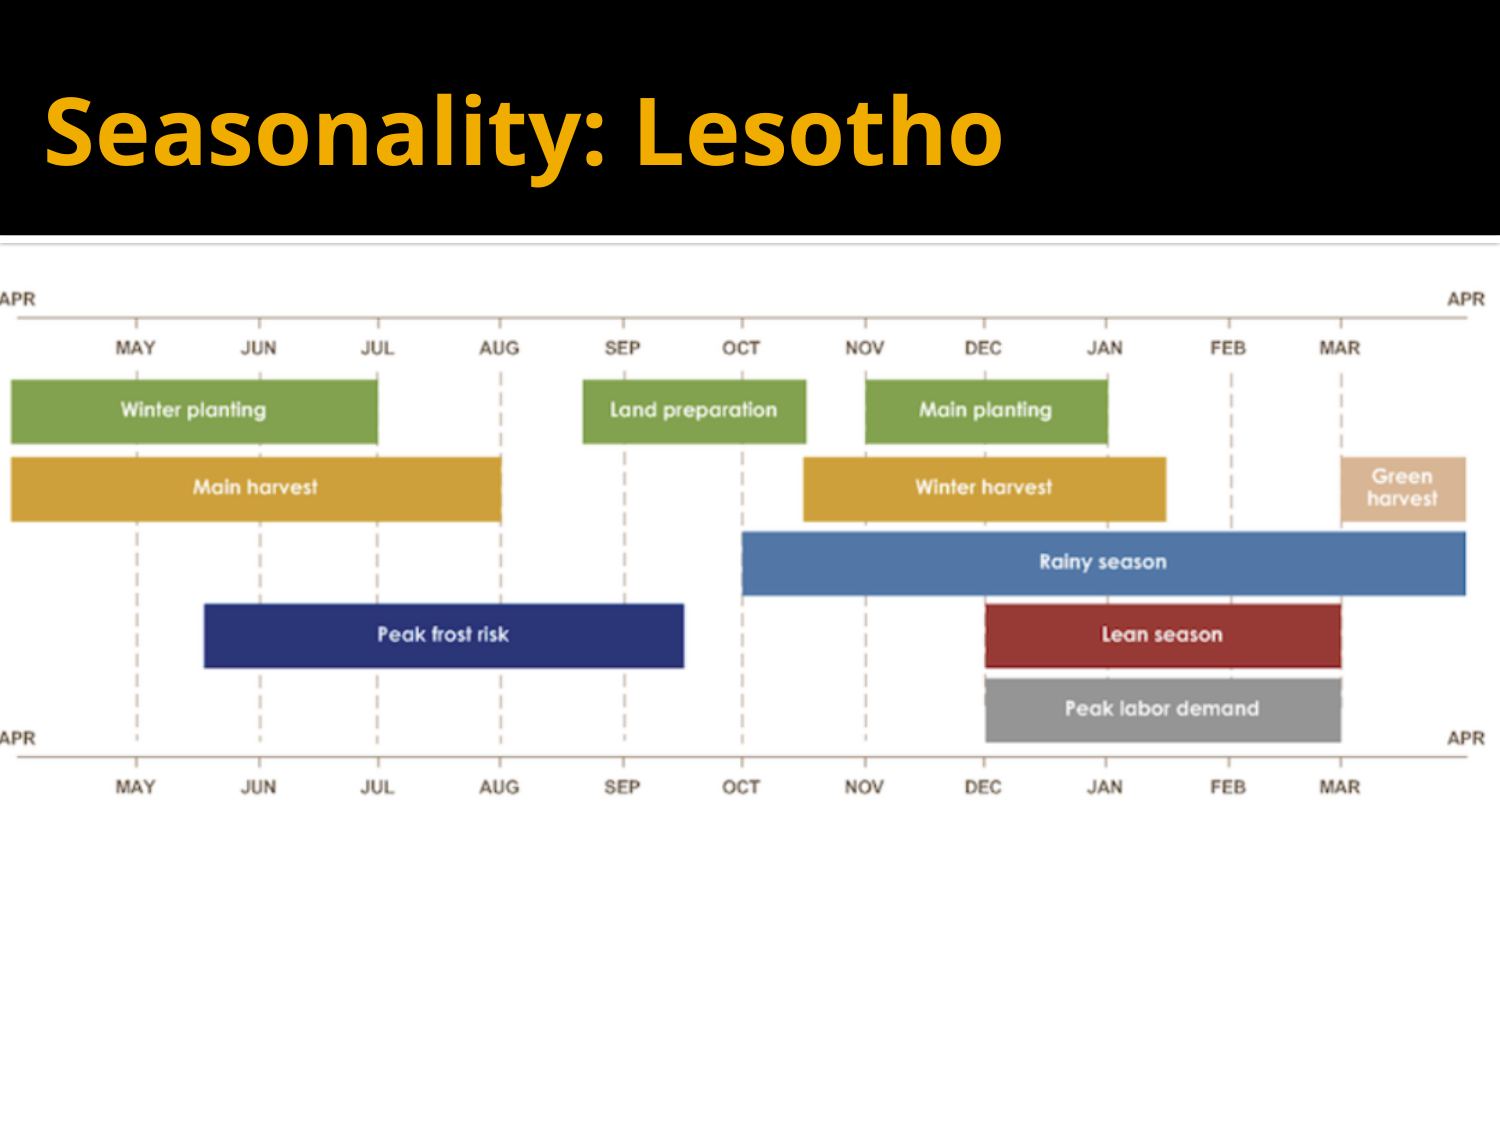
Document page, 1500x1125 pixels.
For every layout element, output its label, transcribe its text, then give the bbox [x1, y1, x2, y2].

title Seasonality: Lesotho [29, 25, 1379, 231]
picture [0, 281, 1500, 805]
